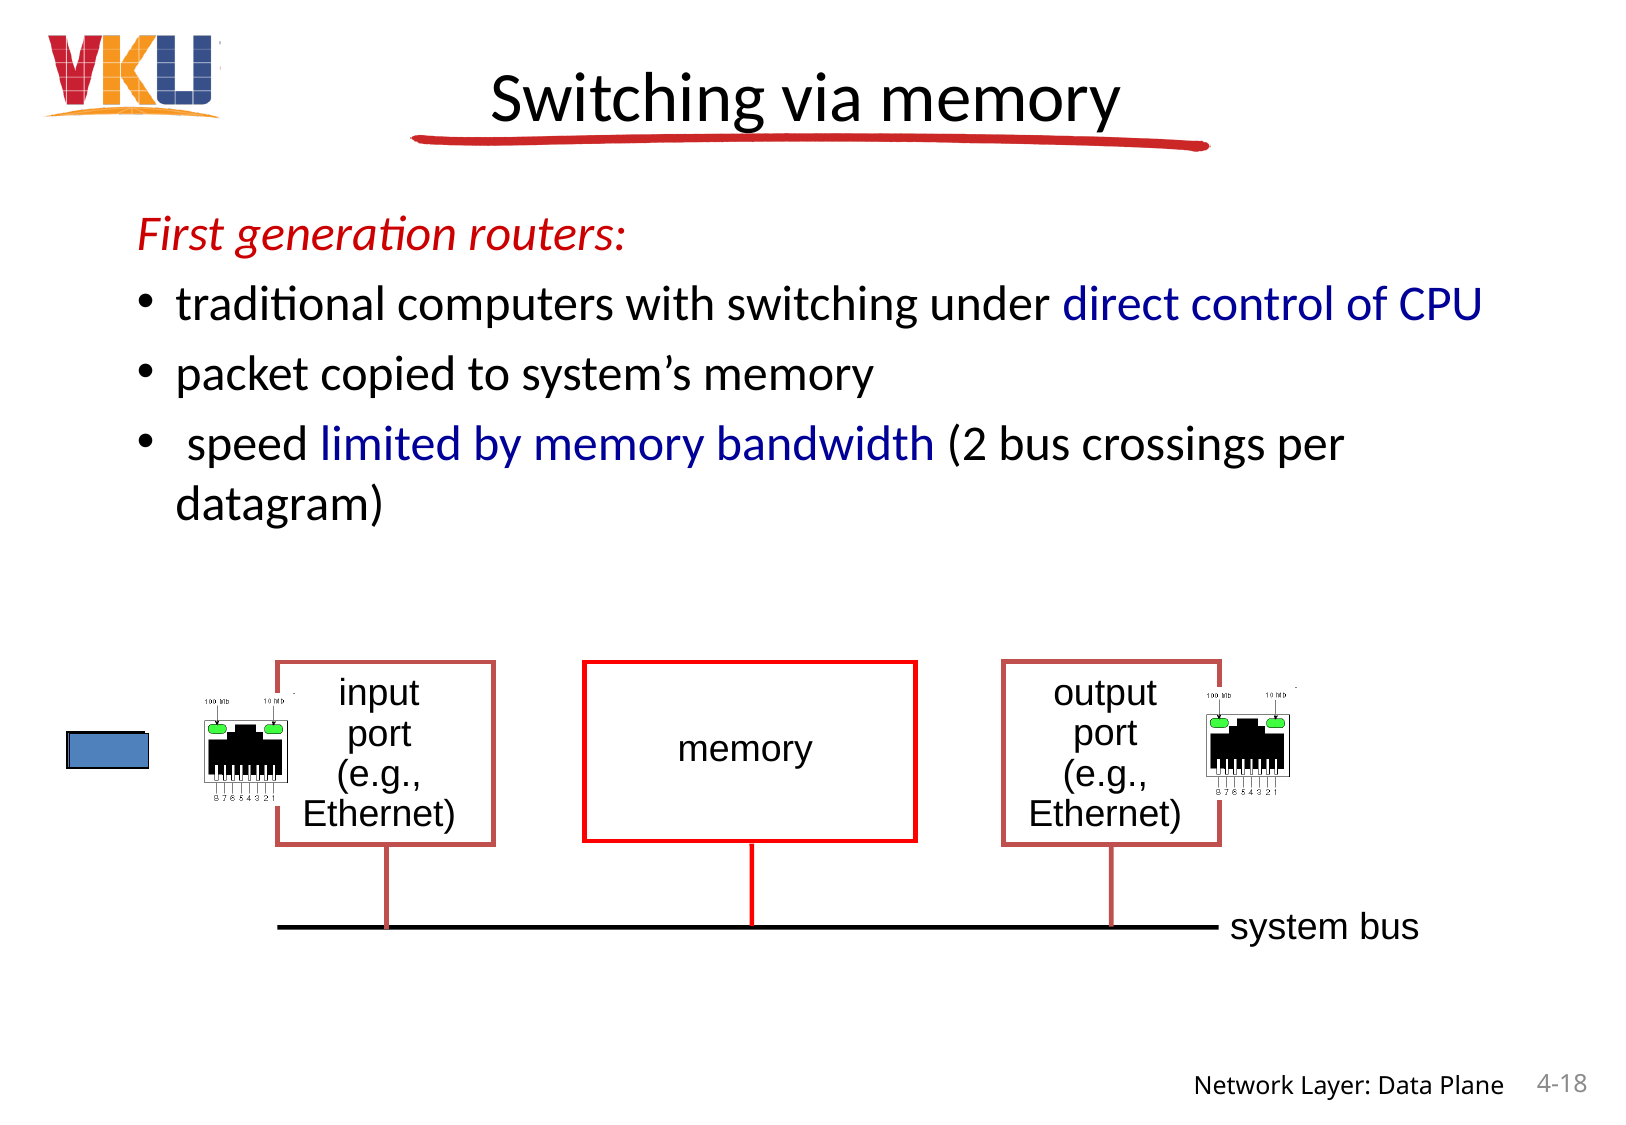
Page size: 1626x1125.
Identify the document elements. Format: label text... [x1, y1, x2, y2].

picture [1201, 686, 1298, 800]
list First generation routers: traditional computers with switching under direct control of CPU packet copied to system’s memory speed limited by memory bandwidth (2 bus crossings per datagram) [121, 193, 1517, 369]
picture [407, 127, 1220, 157]
picture [199, 692, 296, 806]
footer Network Layer: Data Plane [1132, 1062, 1502, 1102]
text_box [69, 733, 149, 769]
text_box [276, 661, 1437, 956]
title Switching via memory [115, 43, 1498, 144]
picture [32, 21, 228, 129]
slide_number 4-18 [1502, 1062, 1603, 1107]
